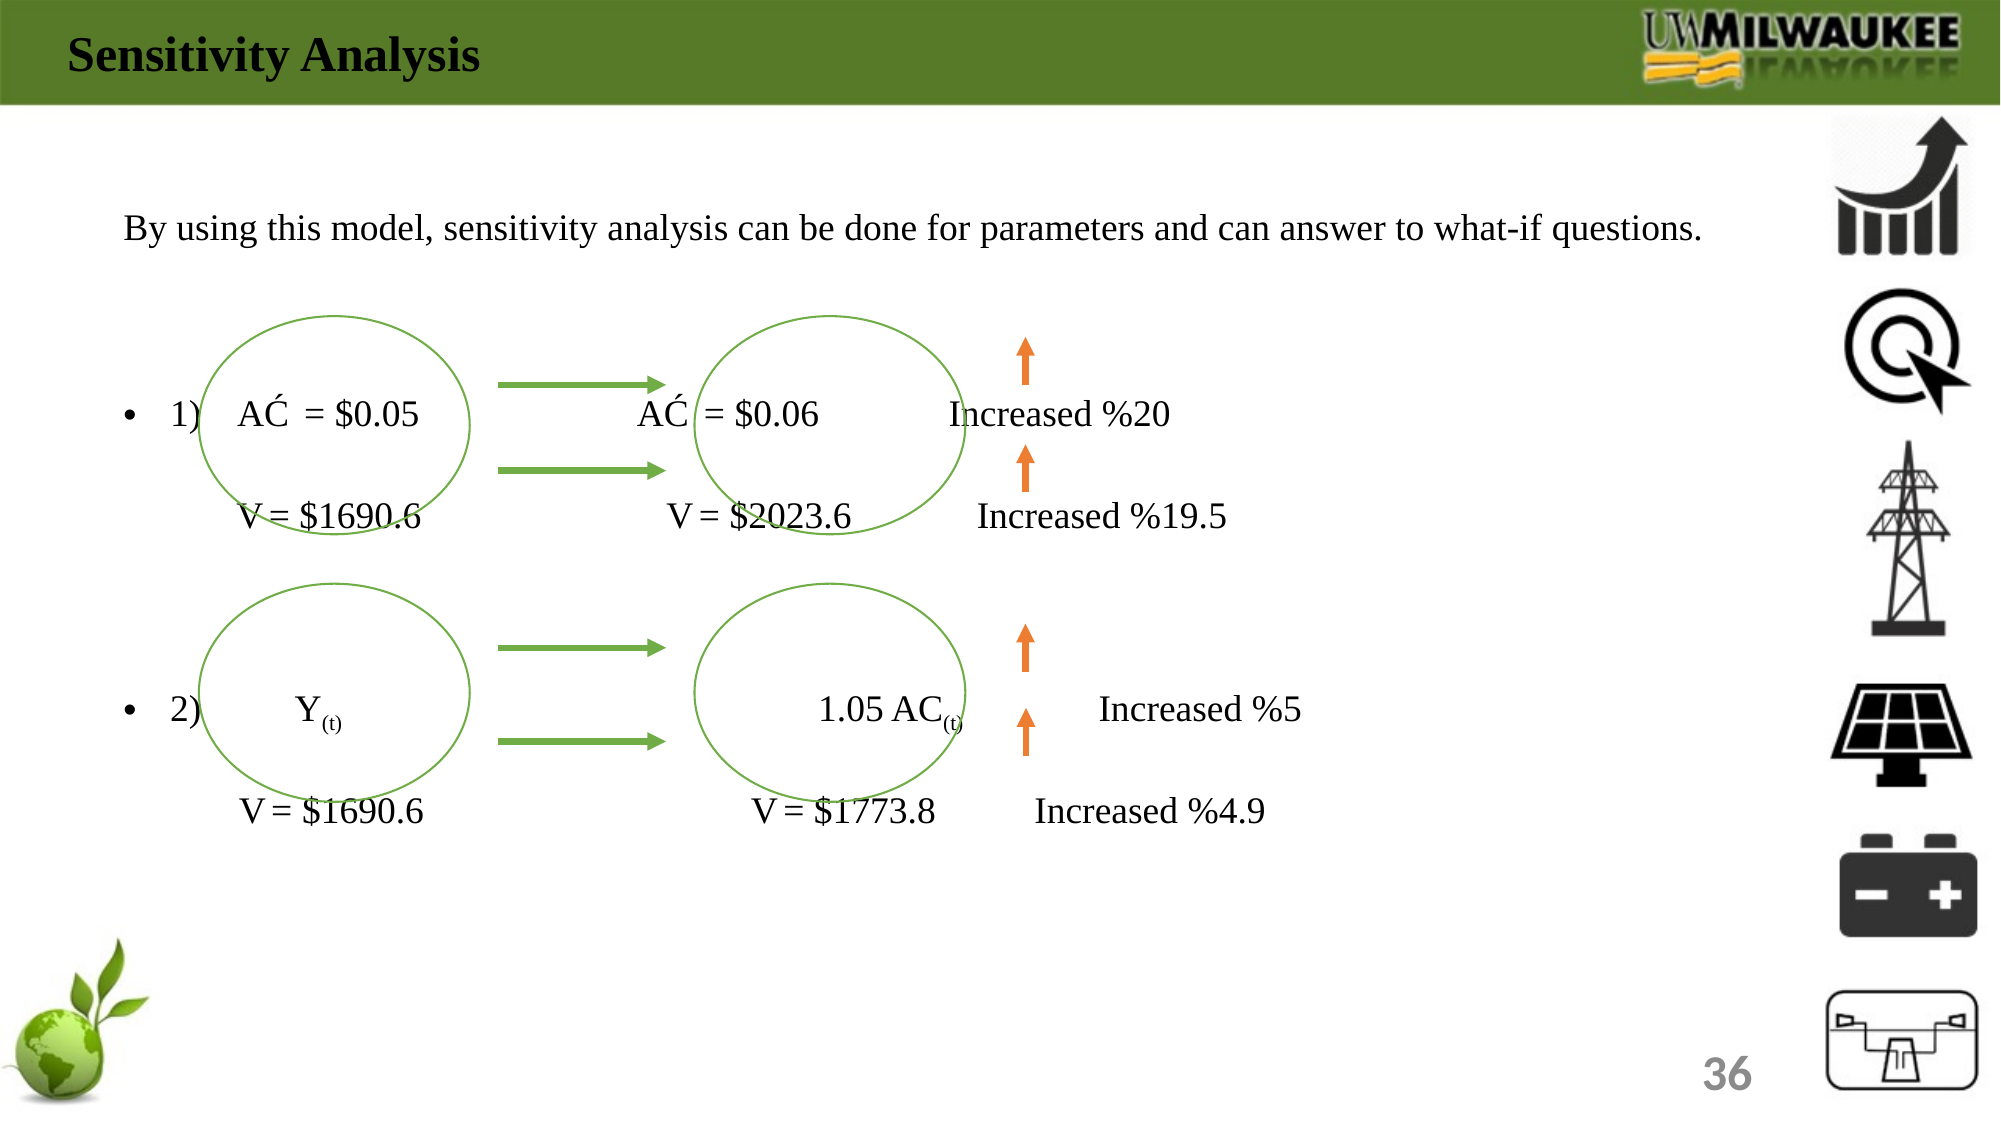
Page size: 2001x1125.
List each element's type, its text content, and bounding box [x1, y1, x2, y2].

text_box [197, 582, 471, 803]
text_box [693, 315, 967, 536]
text_box By using this model, sensitivity analysis can be done for parameters and can answer to what-if questions. 1) AĆ = $0.05 AĆ = $0.06 Increased %20 V = $1690.6 V = $2023.6 Increased %19.5 2) Y(t) 1.05 AC(t) Increased %5 V = $1690.6 V = $1773.8 Increased %4.9 [108, 150, 1792, 845]
picture [0, 0, 2001, 1125]
text_box [693, 582, 967, 803]
slide_number 36 [1317, 1040, 1768, 1101]
text_box Sensitivity Analysis [52, 14, 1167, 90]
text_box [197, 315, 471, 536]
